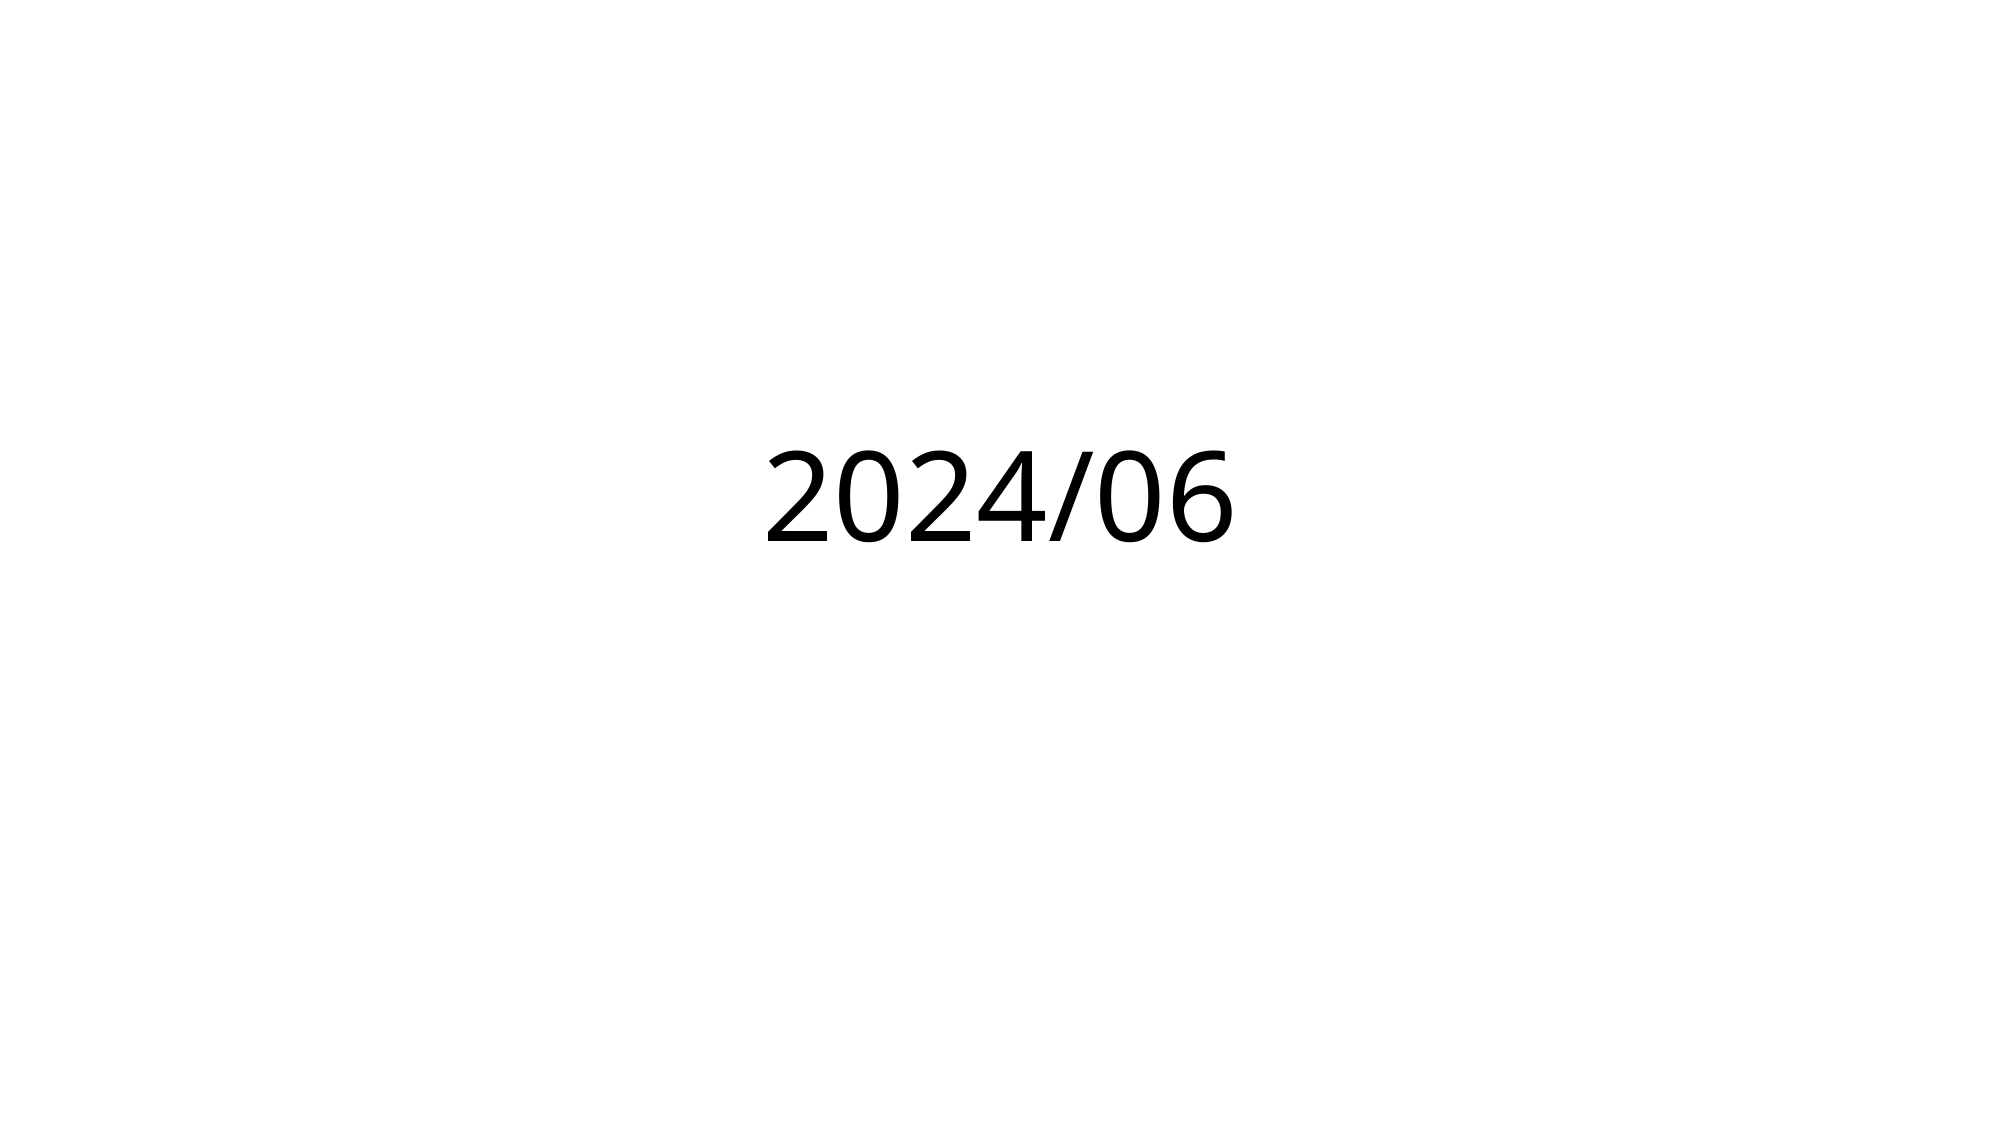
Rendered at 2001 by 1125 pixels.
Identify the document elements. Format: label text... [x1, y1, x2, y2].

title 2024/06 [249, 184, 1750, 576]
